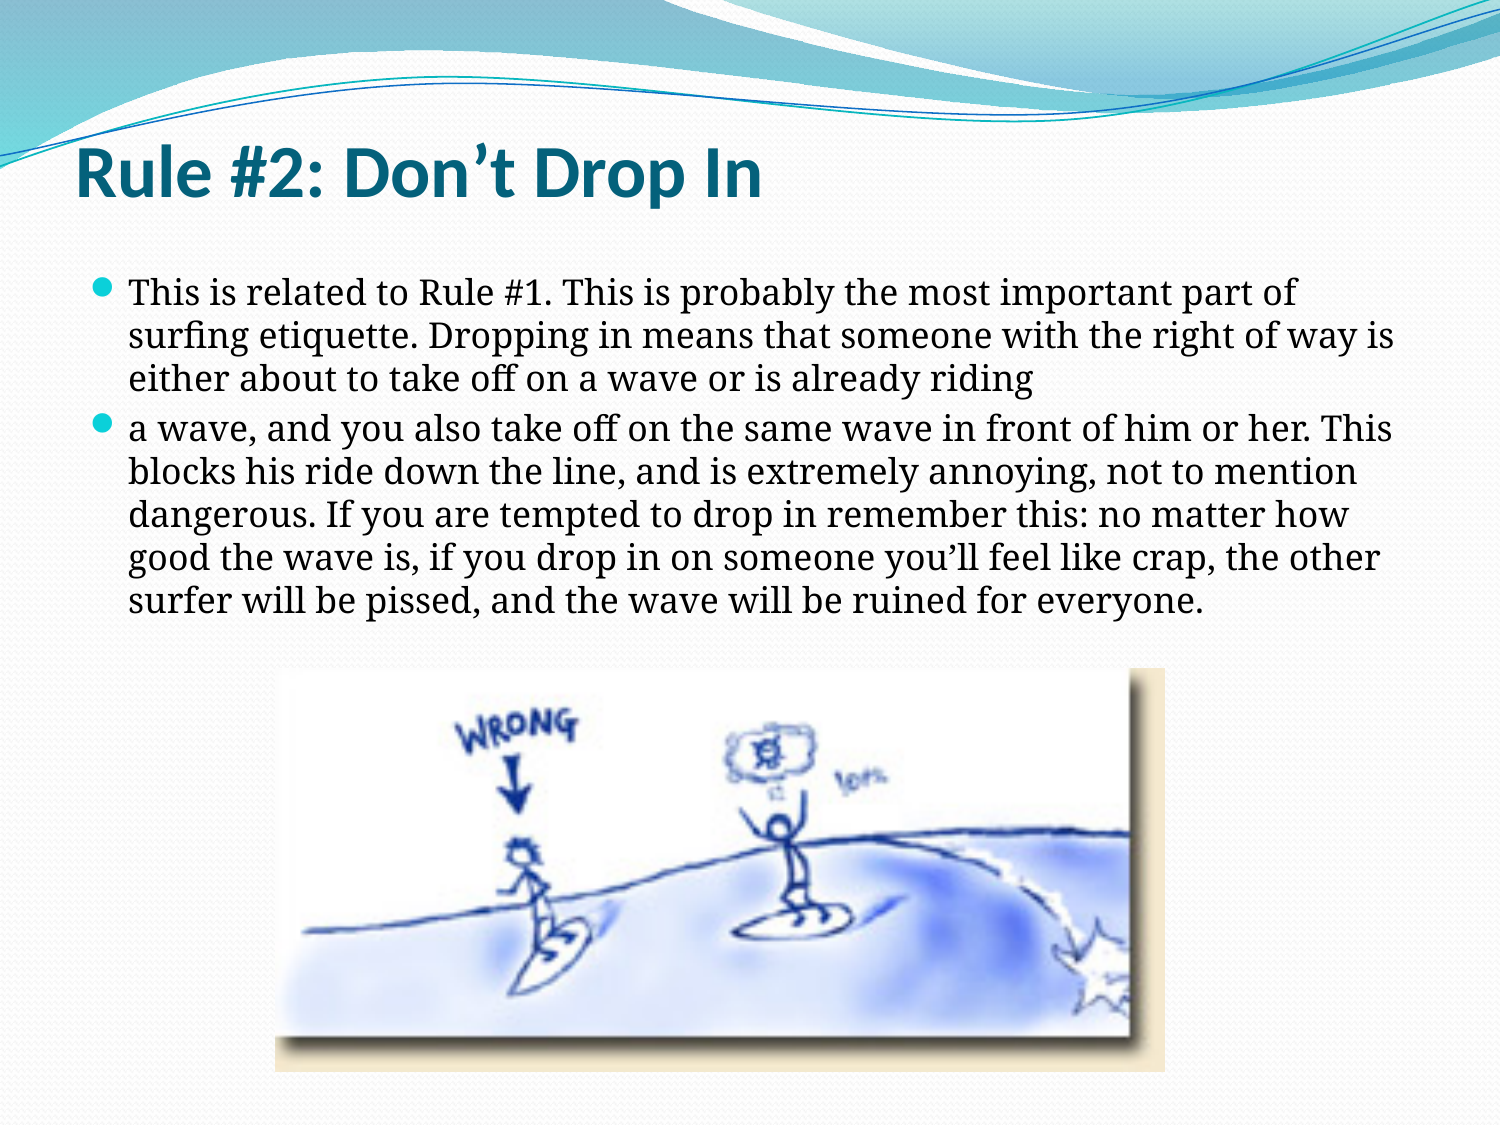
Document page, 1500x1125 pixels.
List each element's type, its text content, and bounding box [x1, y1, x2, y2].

picture [274, 667, 1165, 1072]
list This is related to Rule #1. This is probably the most important part of surfing etiquette. Dropping in means that someone with the right of way is either about to take off on a wave or is already riding a wave, and you also take off on the same wave in front of him or her. This blocks his ride down the line, and is extremely annoying, not to mention dangerous. If you are tempted to drop in remember this: no matter how good the wave is, if you drop in on someone you’ll feel like crap, the other surfer will be pissed, and the wave will be ruined for everyone. [75, 262, 1425, 663]
title Rule #2: Don’t Drop In [75, 115, 1425, 262]
